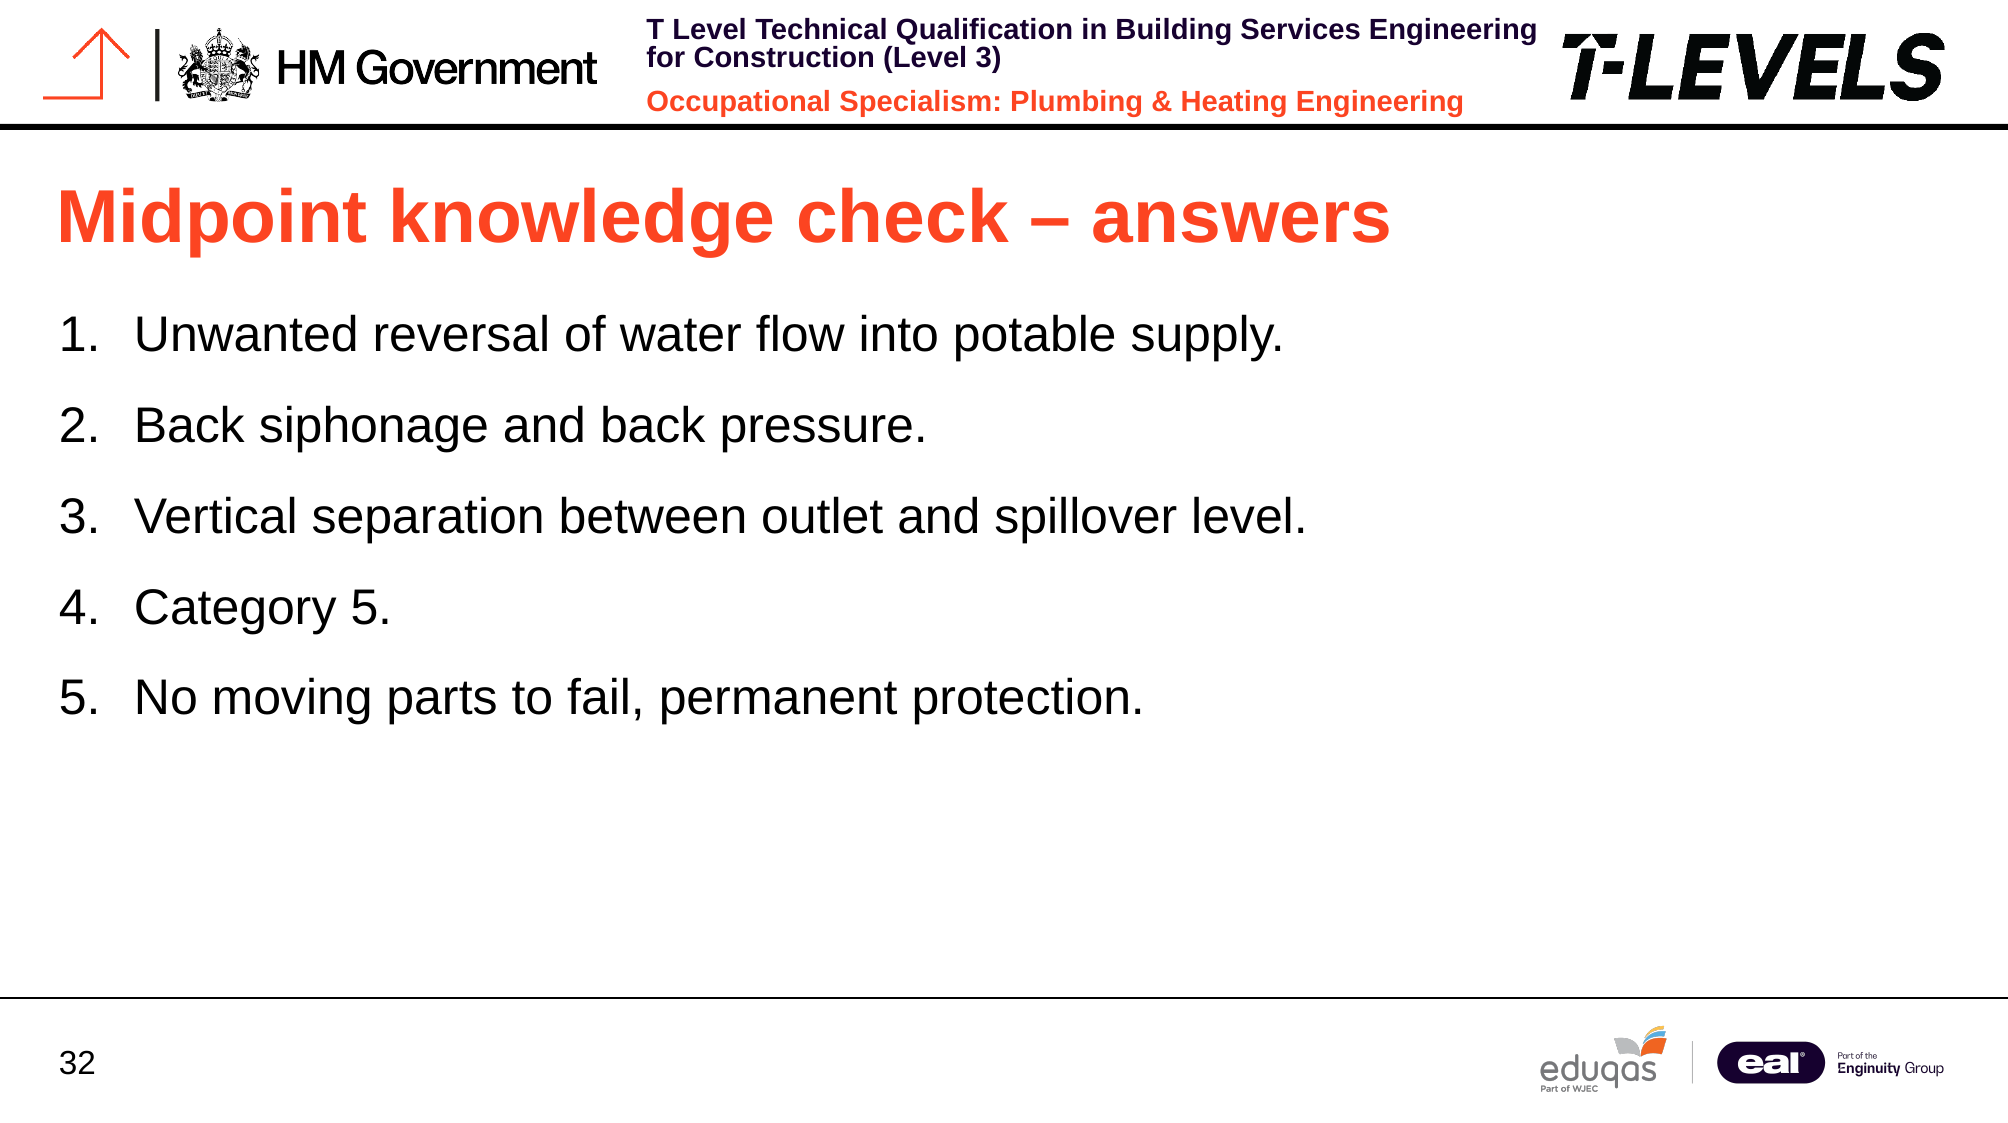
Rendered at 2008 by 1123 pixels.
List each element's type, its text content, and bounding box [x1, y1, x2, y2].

picture [38, 27, 136, 100]
picture [1543, 25, 1964, 108]
picture [155, 28, 597, 102]
title Midpoint knowledge check – answers [41, 111, 1949, 314]
list Unwanted reversal of water flow into potable supply. Back siphonage and back pressure. Vertical separation between outlet and spillover level. Category 5. No moving parts to fail, permanent protection. [59, 295, 1949, 975]
picture [1535, 1021, 1949, 1097]
